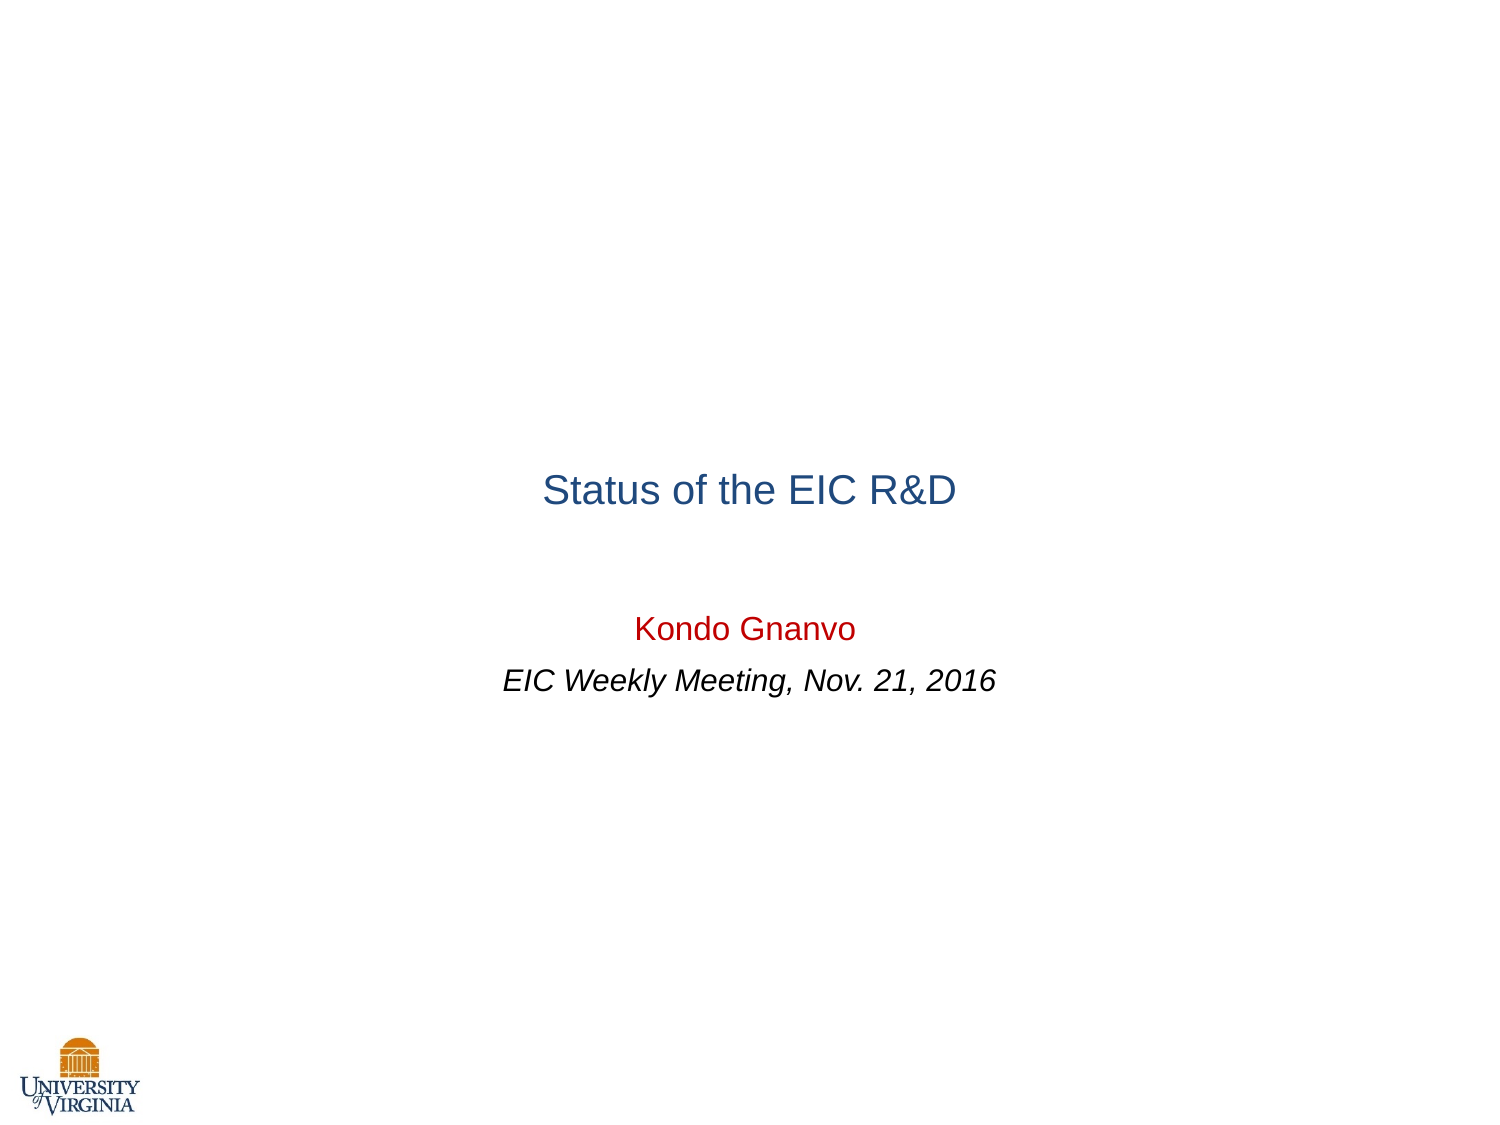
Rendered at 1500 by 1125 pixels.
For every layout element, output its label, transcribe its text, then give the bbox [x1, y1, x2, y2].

subtitle Kondo Gnanvo EIC Weekly Meeting, Nov. 21, 2016 [0, 600, 1500, 725]
title Status of the EIC R&D [0, 399, 1500, 575]
picture [0, 1035, 150, 1125]
